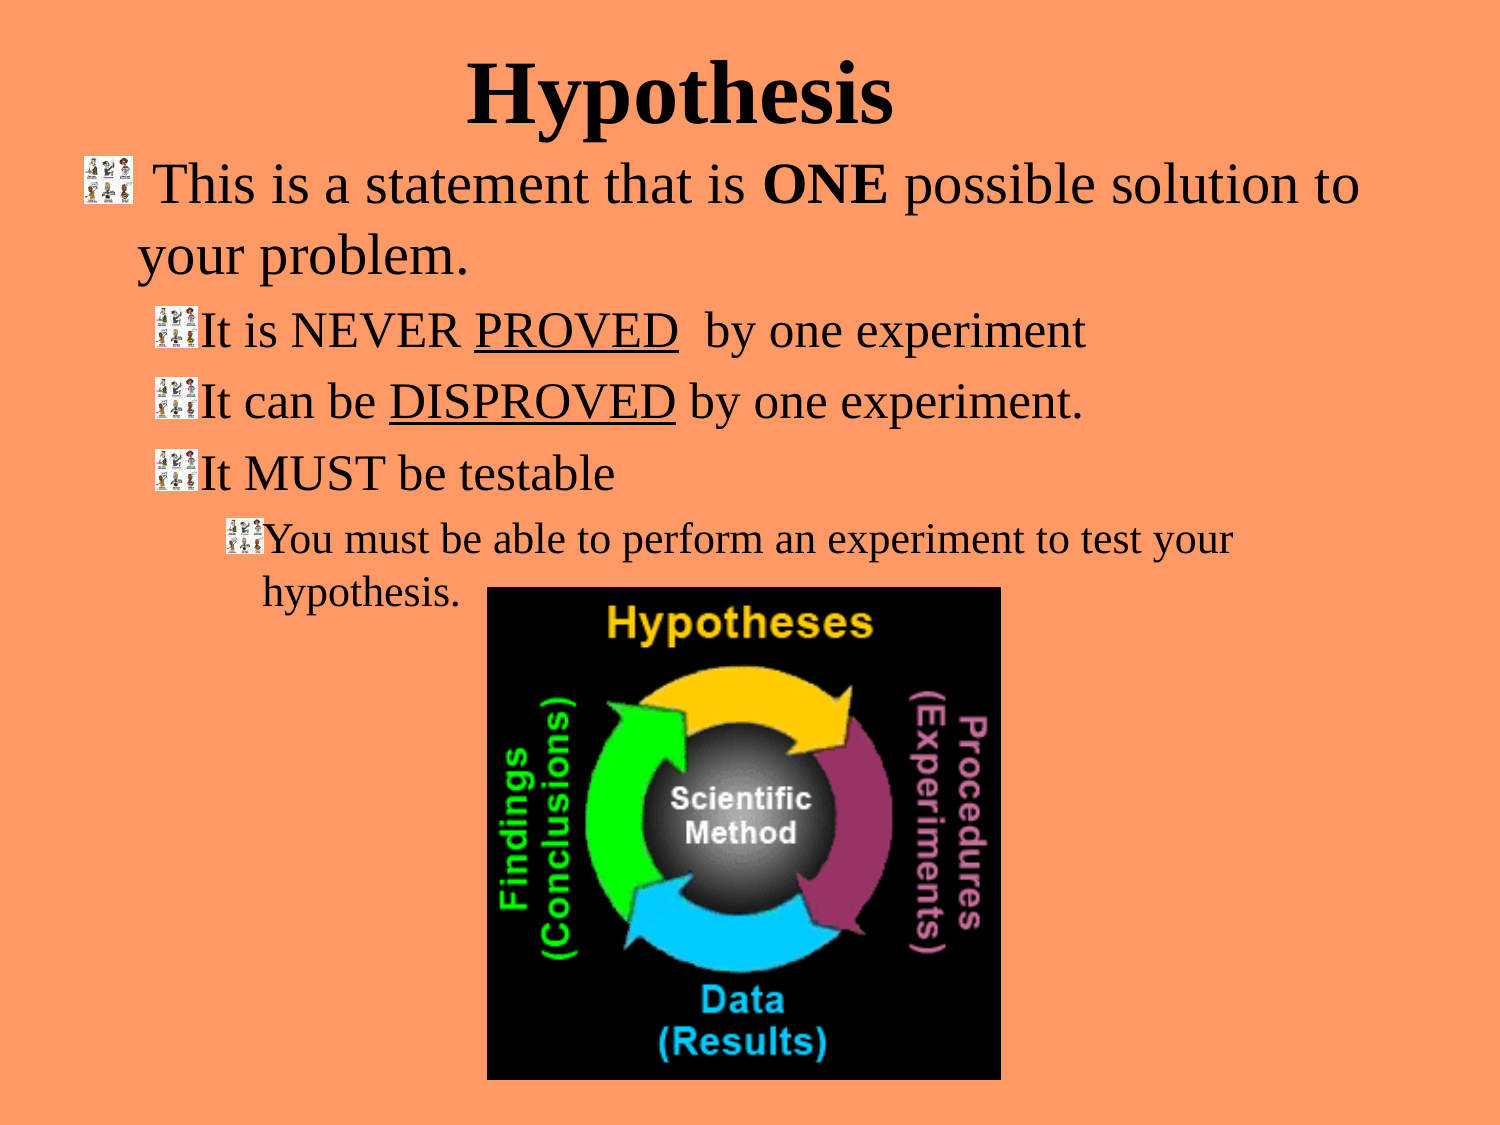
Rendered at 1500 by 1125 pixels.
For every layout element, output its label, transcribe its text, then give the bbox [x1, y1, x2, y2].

picture [155, 377, 198, 419]
picture [155, 306, 198, 348]
picture [155, 449, 198, 491]
picture [487, 587, 1001, 1080]
title Hypothesis [287, 24, 1075, 137]
list This is a statement that is ONE possible solution to your problem. It is NEVER PROVED by one experiment It can be DISPROVED by one experiment. It MUST be testable You must be able to perform an experiment to test your hypothesis. [69, 137, 1419, 625]
picture [84, 156, 133, 204]
picture [226, 518, 264, 554]
